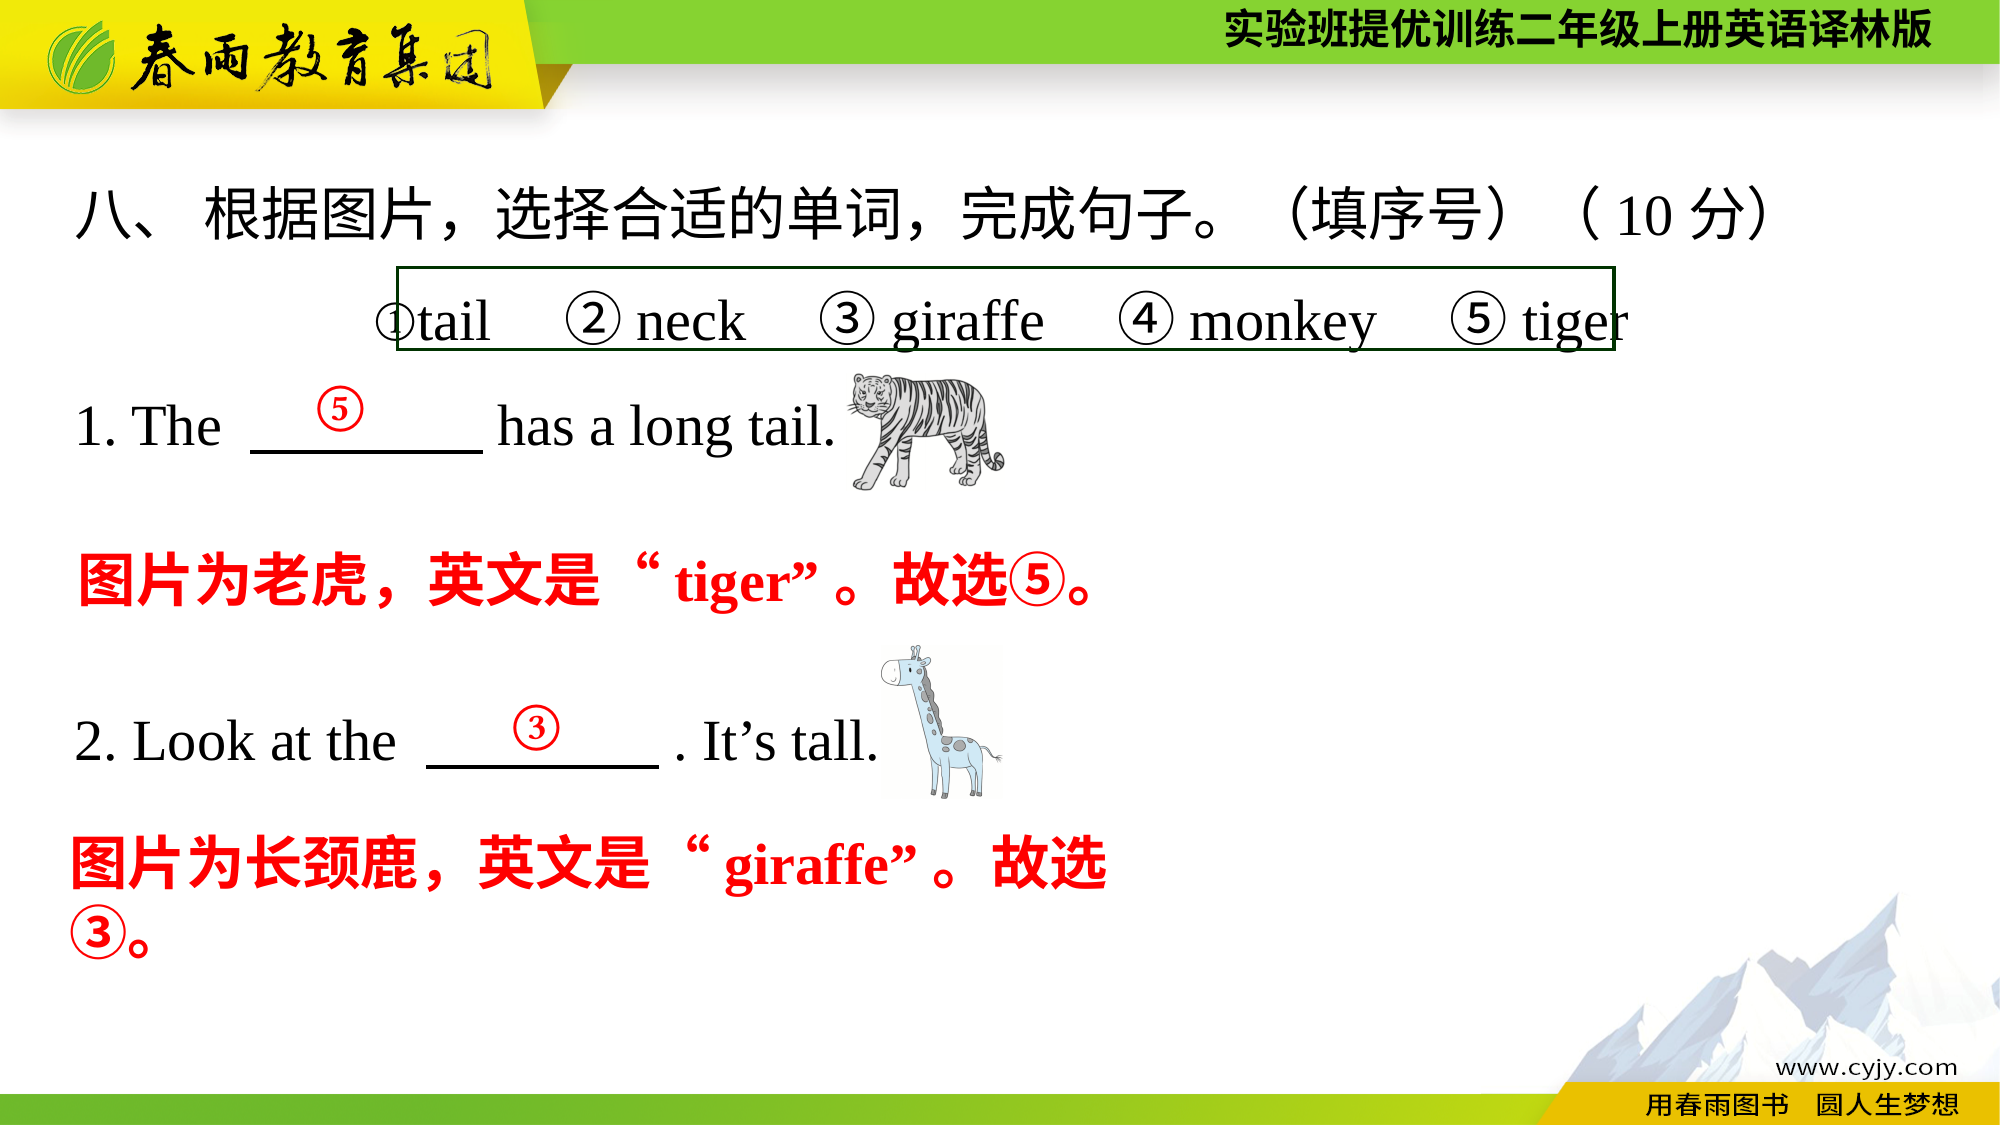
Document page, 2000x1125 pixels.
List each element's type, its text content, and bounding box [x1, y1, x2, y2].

text_box 图片为长颈鹿，英文是“giraffe”。故选③。 [54, 819, 1201, 974]
text_box [397, 267, 1614, 350]
list 八、 根据图片，选择合适的单词，完成句子。（填序号）（10分） ①tail ②neck ③giraffe ④monkey ⑤tiger 1. The has a long tail. 2. Look at the . It’s tall. [59, 135, 1944, 787]
text_box 图片为老虎，英文是“tiger”。故选⑤。 [63, 535, 1201, 621]
text_box ⑤ [300, 361, 382, 447]
picture [0, 0, 2000, 1125]
text_box ③ [496, 680, 577, 766]
